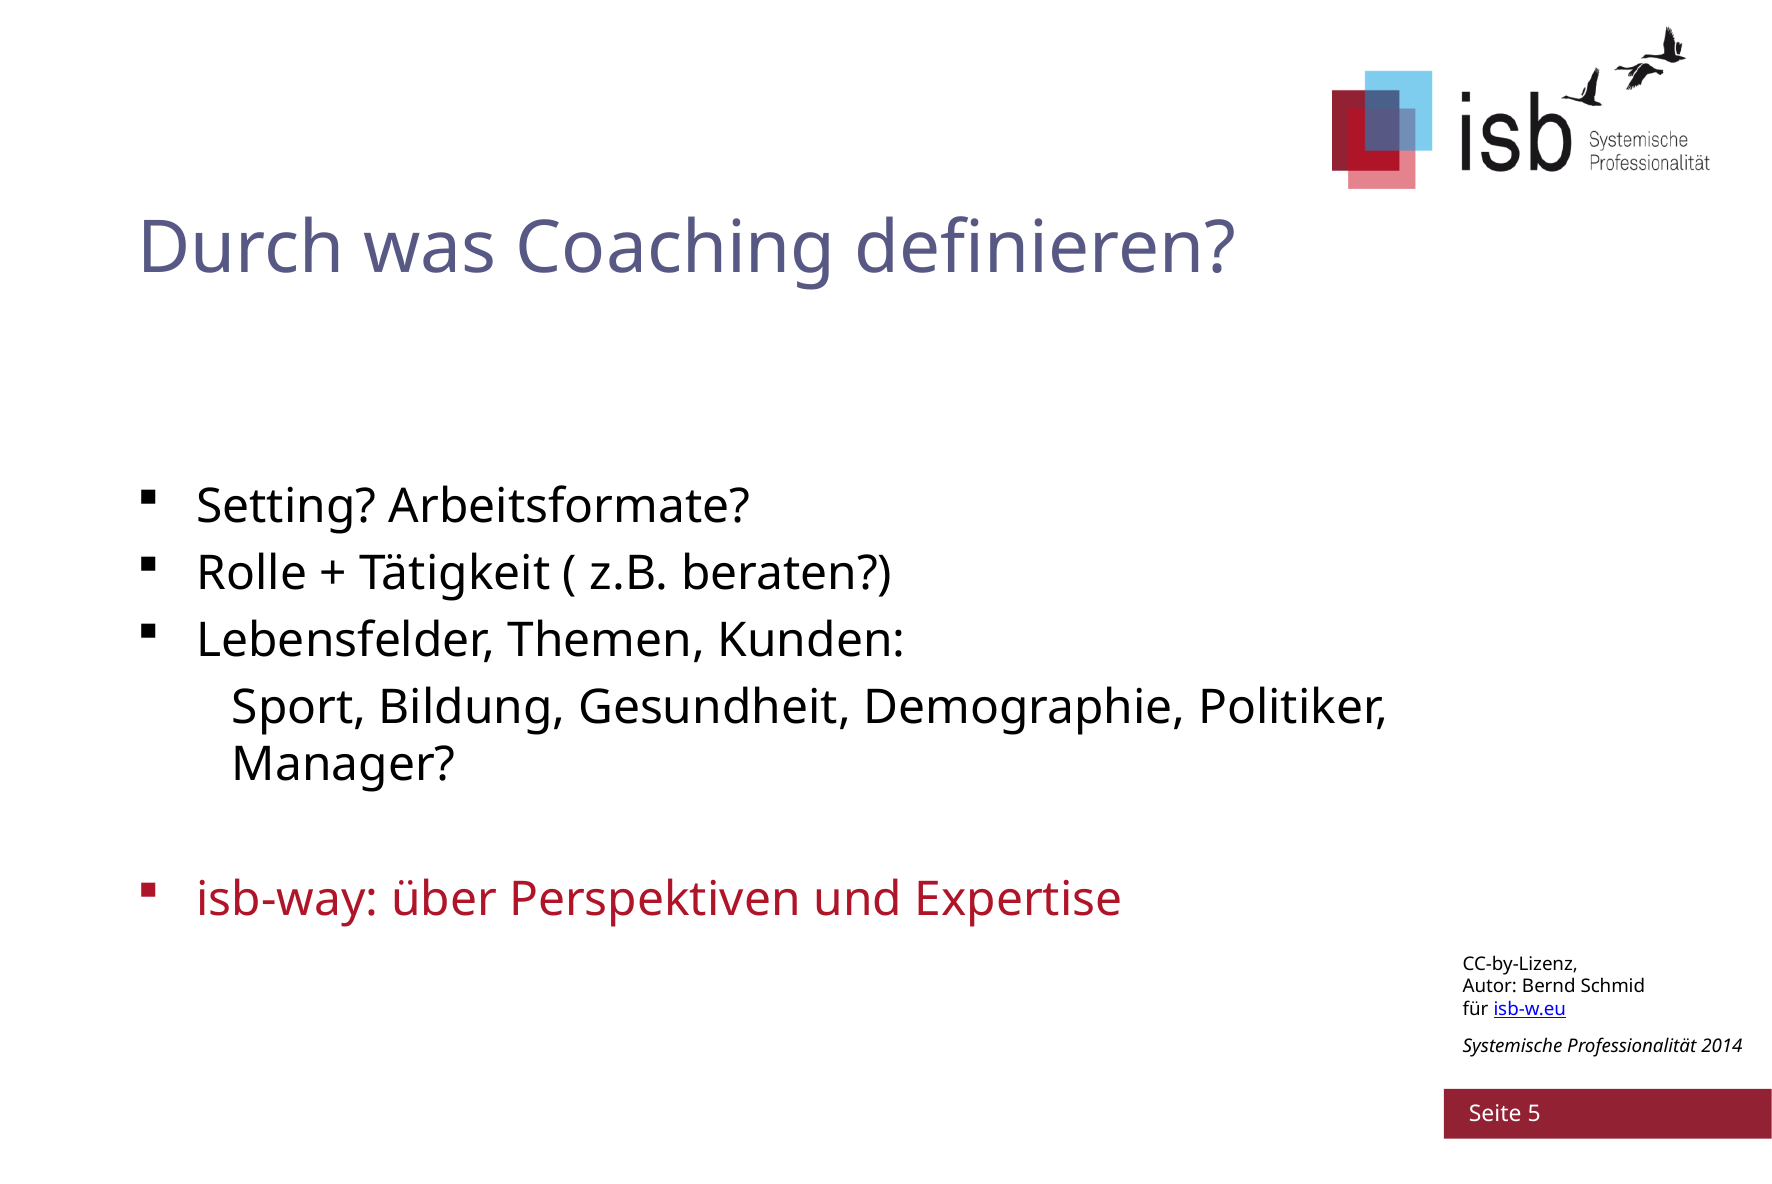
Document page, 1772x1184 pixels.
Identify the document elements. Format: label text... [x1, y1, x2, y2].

title Durch was Coaching definieren? [118, 94, 1444, 260]
list Setting? Arbeitsformate? Rolle + Tätigkeit ( z.B. beraten?) Lebensfelder, Themen, Kunden: Sport, Bildung, Gesundheit, Demographie, Politiker, Manager? isb-way: über Perspektiven und Expertise [118, 260, 1444, 1139]
picture [1332, 20, 1725, 194]
slide_number Seite 5 [1443, 1088, 1772, 1139]
